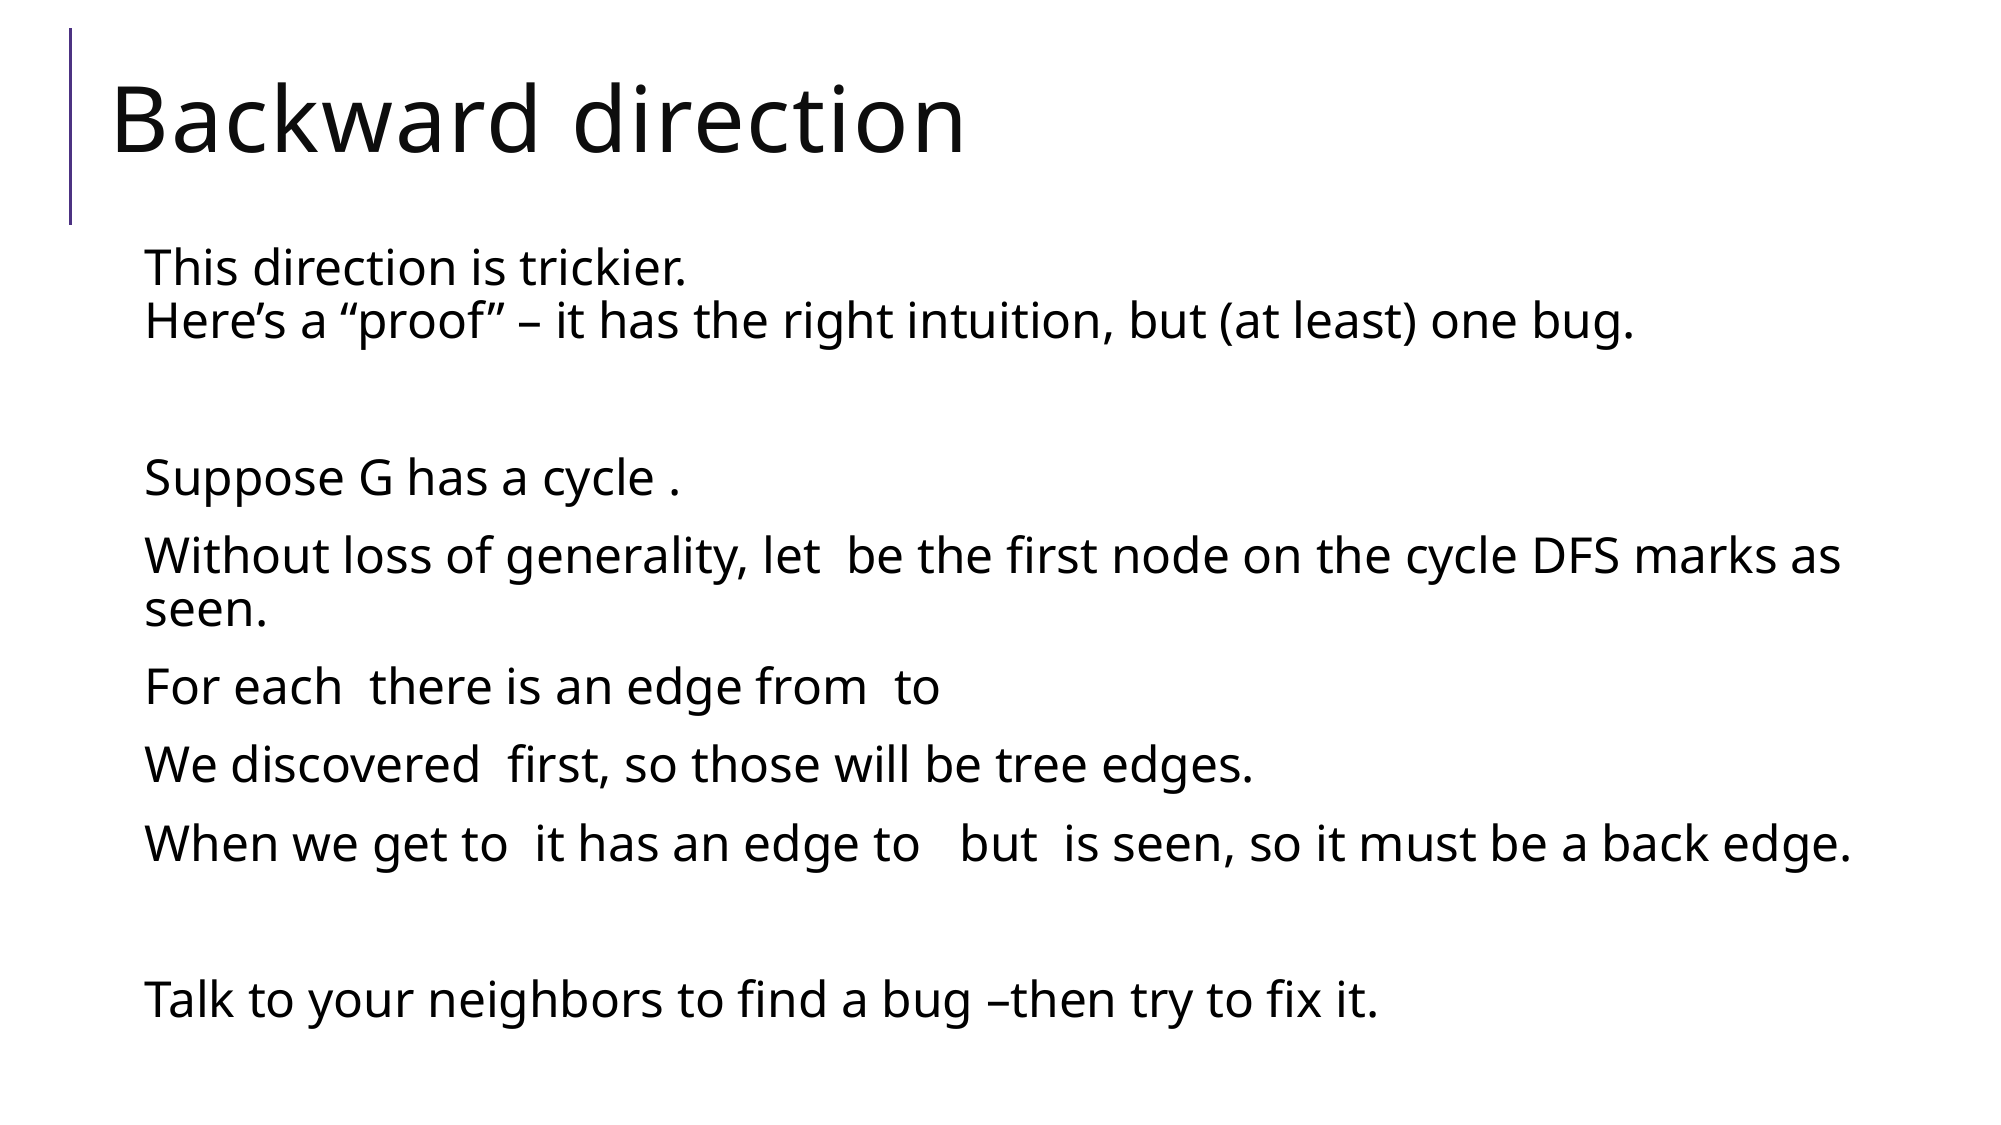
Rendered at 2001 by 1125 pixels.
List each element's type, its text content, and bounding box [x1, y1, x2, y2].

title Backward direction [94, 43, 1930, 210]
